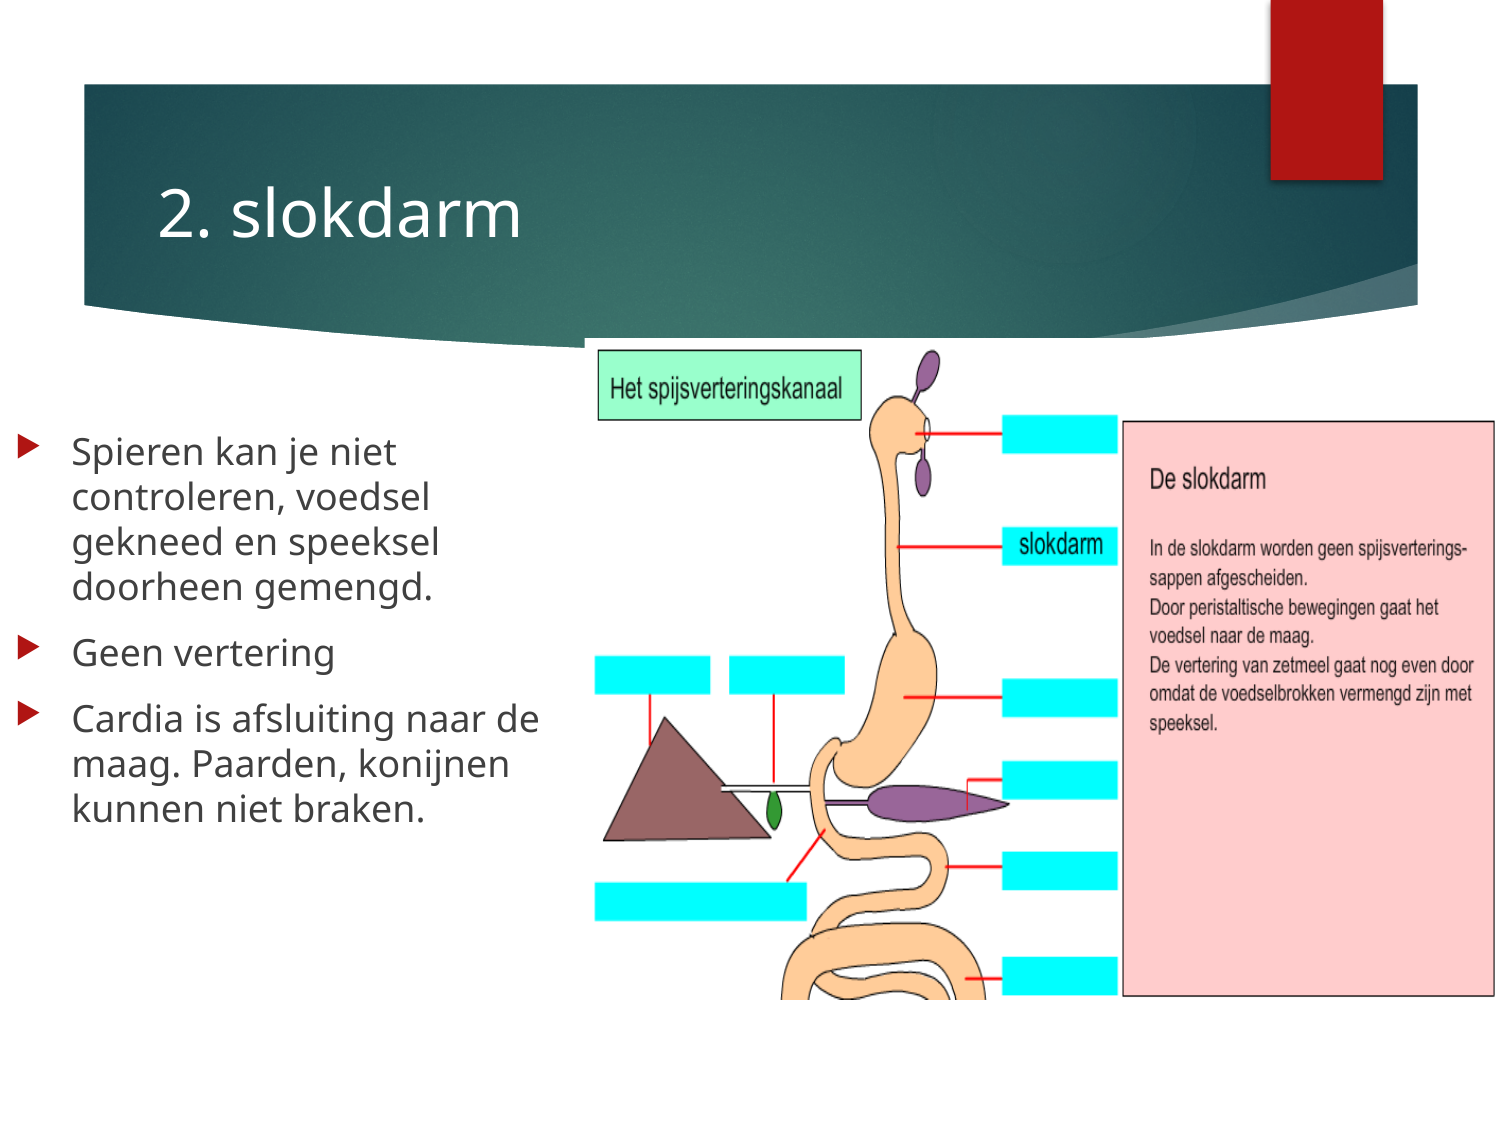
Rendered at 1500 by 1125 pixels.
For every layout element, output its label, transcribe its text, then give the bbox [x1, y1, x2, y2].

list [584, 337, 1500, 1000]
list Spieren kan je niet controleren, voedsel gekneed en speeksel doorheen gemengd. Geen vertering Cardia is afsluiting naar de maag. Paarden, konijnen kunnen niet braken. [0, 420, 604, 1125]
title 2. slokdarm [142, 152, 1183, 269]
